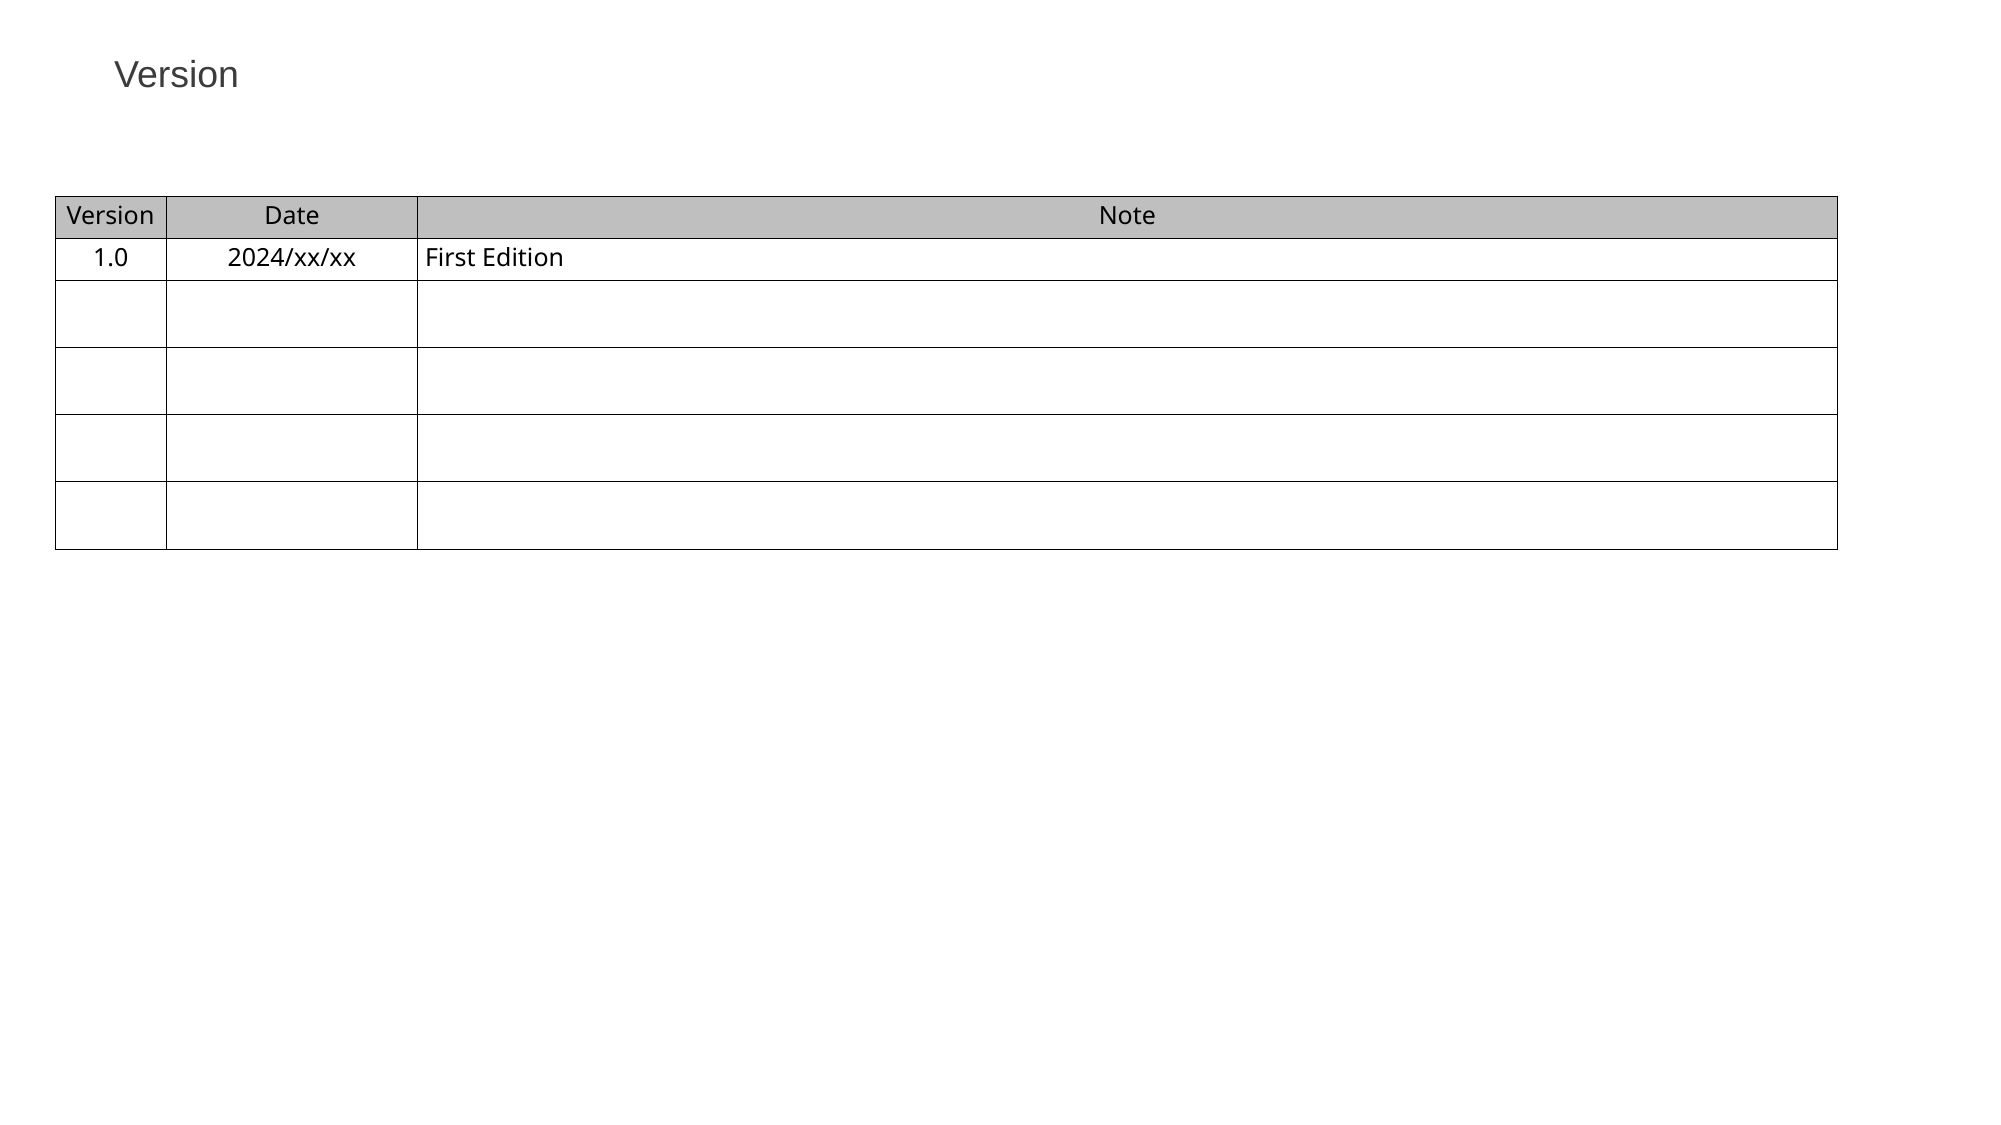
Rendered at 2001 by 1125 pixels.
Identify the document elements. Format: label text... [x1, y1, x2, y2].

text_box Version [99, 42, 682, 103]
table_cell [418, 415, 1837, 481]
table_cell [418, 281, 1837, 347]
table_cell First Edition [418, 239, 1837, 280]
table_header Date [167, 197, 417, 238]
table_cell [56, 482, 166, 549]
table_cell 2024/xx/xx [167, 239, 417, 280]
table_cell [167, 482, 417, 549]
table_cell 1.0 [56, 239, 166, 280]
table_cell [56, 281, 166, 347]
table_cell [167, 348, 417, 414]
table_header Version [56, 197, 166, 238]
table_header Note [418, 197, 1837, 238]
table_cell [418, 482, 1837, 549]
table_cell [56, 348, 166, 414]
table_cell [167, 281, 417, 347]
table_cell [418, 348, 1837, 414]
table_cell [167, 415, 417, 481]
table_cell [56, 415, 166, 481]
